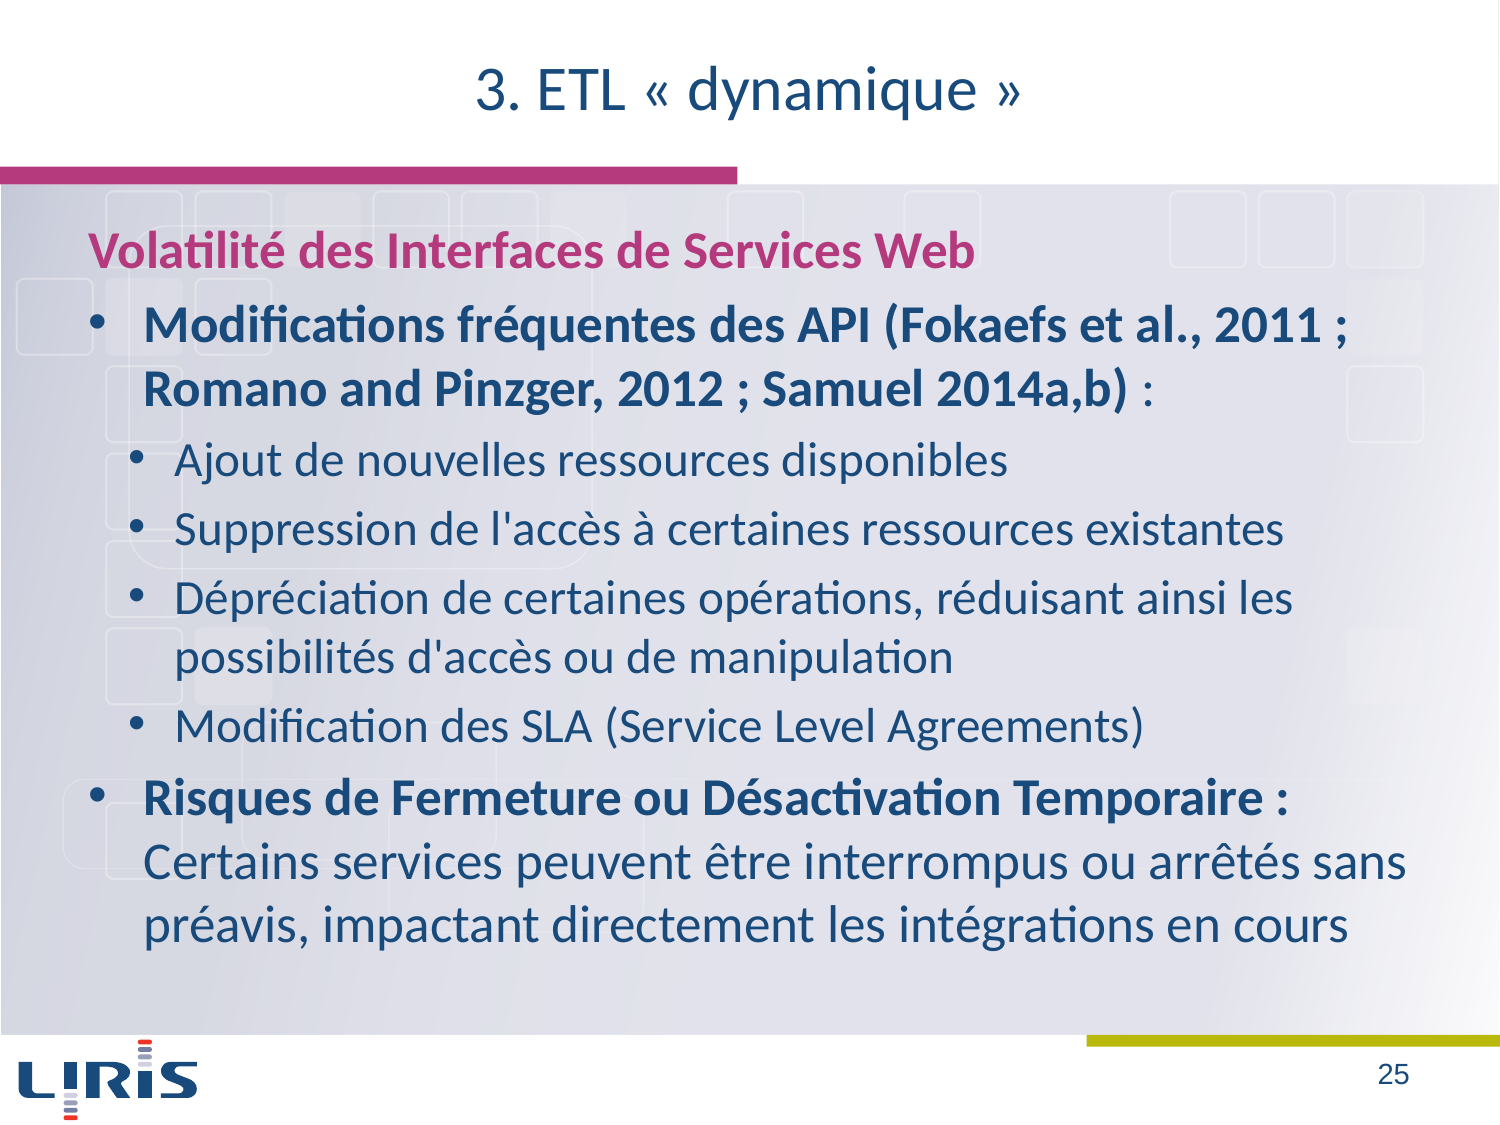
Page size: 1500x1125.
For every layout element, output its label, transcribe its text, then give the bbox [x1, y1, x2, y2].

picture [1, 185, 1499, 1034]
title 3. ETL « dynamique » [75, 38, 1425, 132]
slide_number 25 [1230, 1042, 1425, 1103]
list Volatilité des Interfaces de Services Web Modifications fréquentes des API (Fokaefs et al., 2011 ; Romano and Pinzger, 2012 ; Samuel 2014a,b) : Ajout de nouvelles ressources disponibles Suppression de l'accès à certaines ressources existantes Dépréciation de certaines opérations, réduisant ainsi les possibilités d'accès ou de manipulation Modification des SLA (Service Level Agreements) Risques de Fermeture ou Désactivation Temporaire : Certains services peuvent être interrompus ou arrêtés sans préavis, impactant directement les intégrations en cours [73, 208, 1452, 1012]
